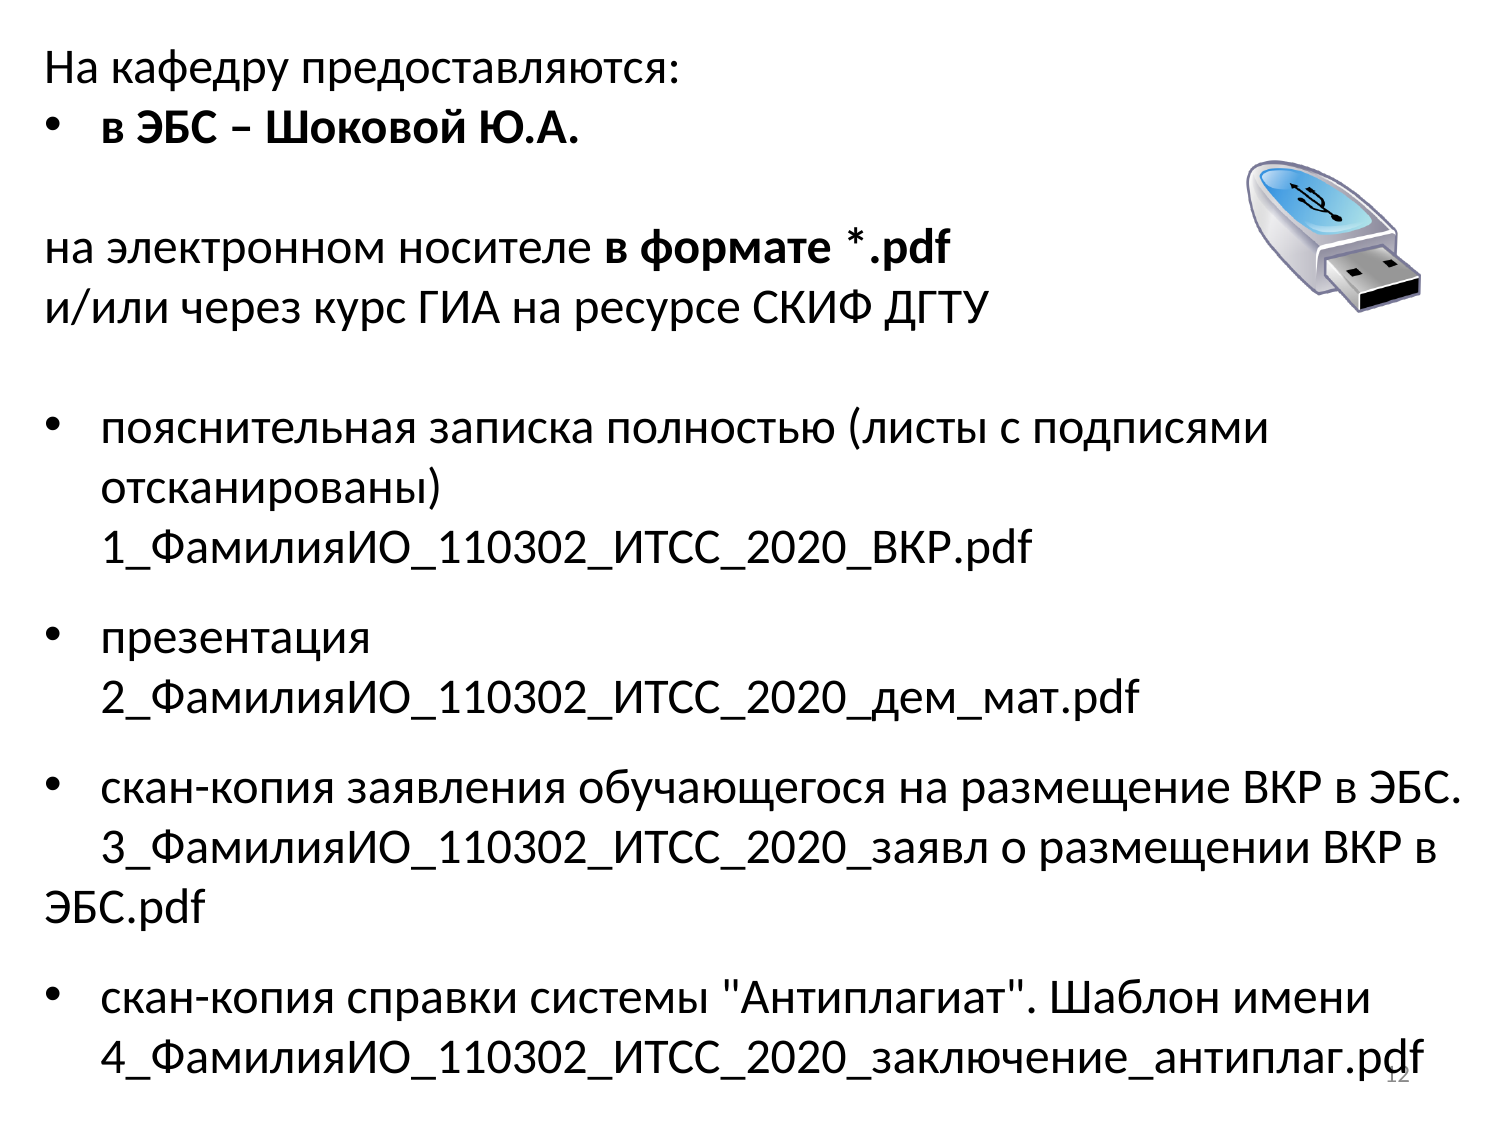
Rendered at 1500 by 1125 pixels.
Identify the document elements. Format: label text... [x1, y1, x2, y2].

picture [1245, 160, 1421, 314]
text_box На кафедру предоставляются: в ЭБС – Шоковой Ю.А. на электронном носителе в формате *.pdf и/или через курс ГИА на ресурсе СКИФ ДГТУ пояснительная записка полностью (листы с подписями отсканированы) 1_ФамилияИО_110302_ИТСС_2020_ВКР.pdf презентация 2_ФамилияИО_110302_ИТСС_2020_дем_мат.pdf скан-копия заявления обучающегося на размещение ВКР в ЭБС. 3_ФамилияИО_110302_ИТСС_2020_заявл о размещении ВКР в ЭБС.pdf скан-копия справки системы "Антиплагиат". Шаблон имени 4_ФамилияИО_110302_ИТСС_2020_заключение_антиплаг.pdf [29, 26, 1495, 1091]
slide_number 12 [1074, 1042, 1425, 1103]
